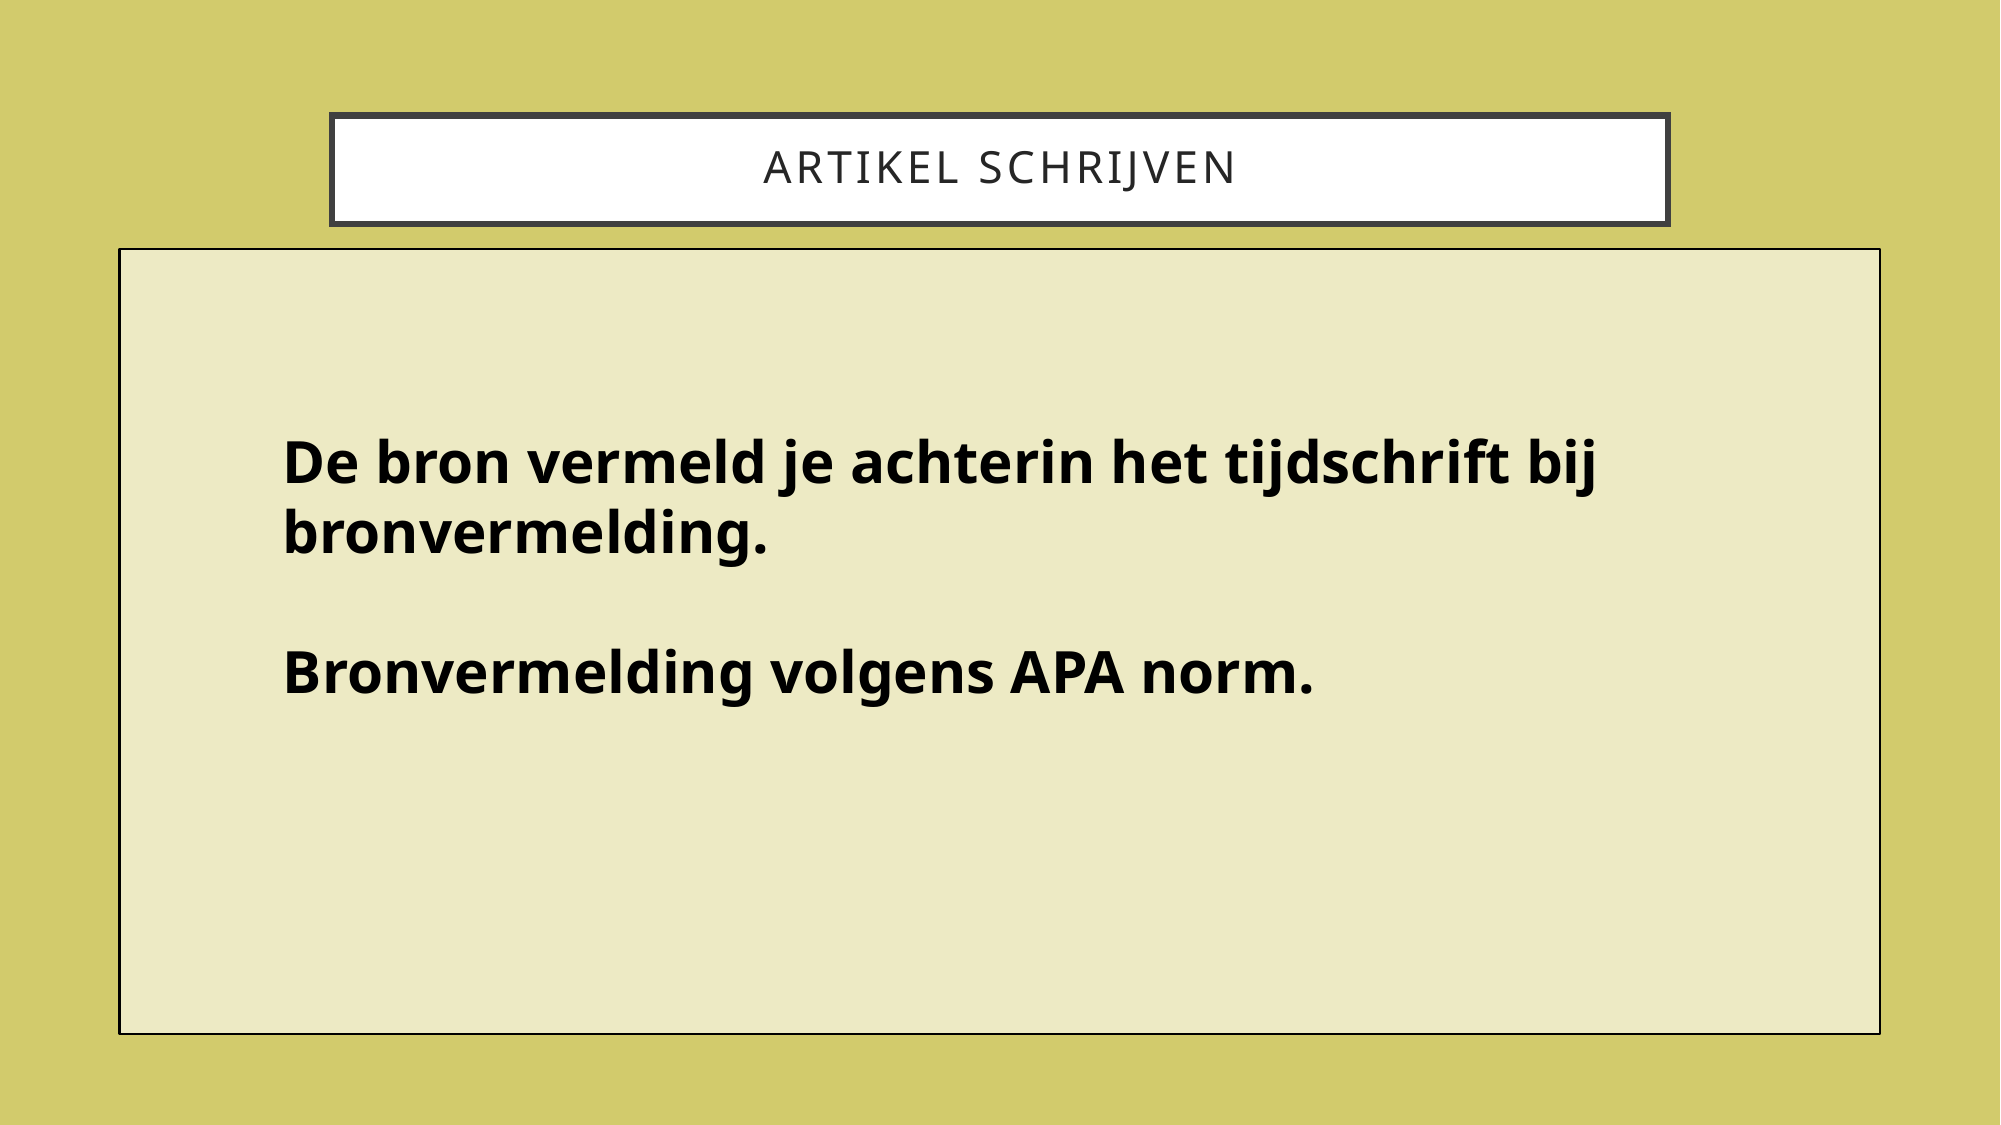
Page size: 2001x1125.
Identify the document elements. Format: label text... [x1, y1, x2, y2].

title Artikel schrijven [329, 112, 1671, 227]
text_box De bron vermeld je achterin het tijdschrift bij bronvermelding. Bronvermelding volgens APA norm. [268, 417, 1848, 1053]
text_box [118, 248, 1881, 1035]
